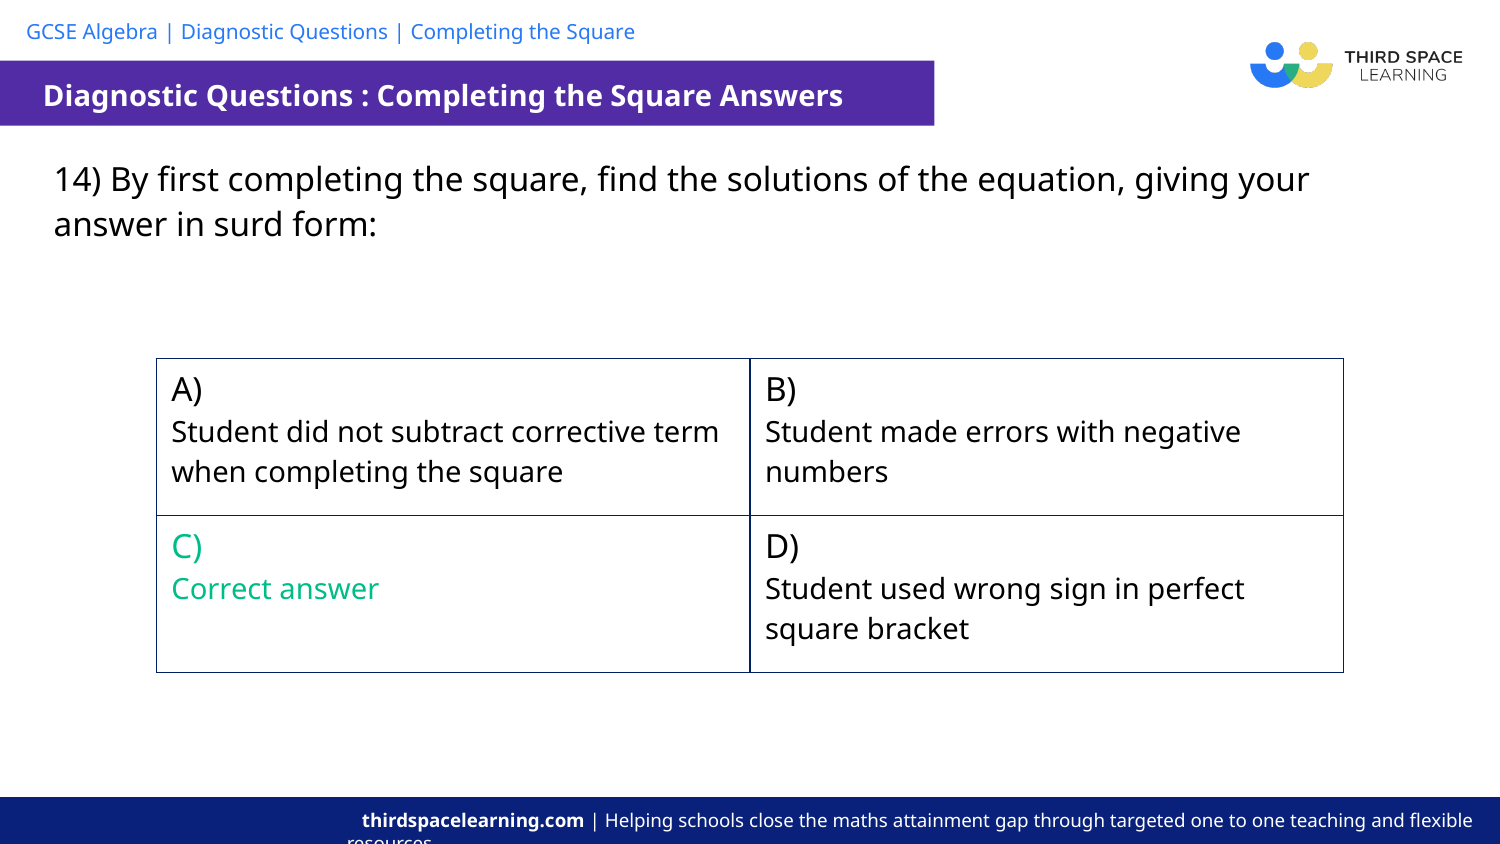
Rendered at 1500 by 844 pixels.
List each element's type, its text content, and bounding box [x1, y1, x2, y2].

picture [1250, 33, 1465, 99]
text_box Diagnostic Questions : Completing the Square Answers [27, 61, 933, 127]
